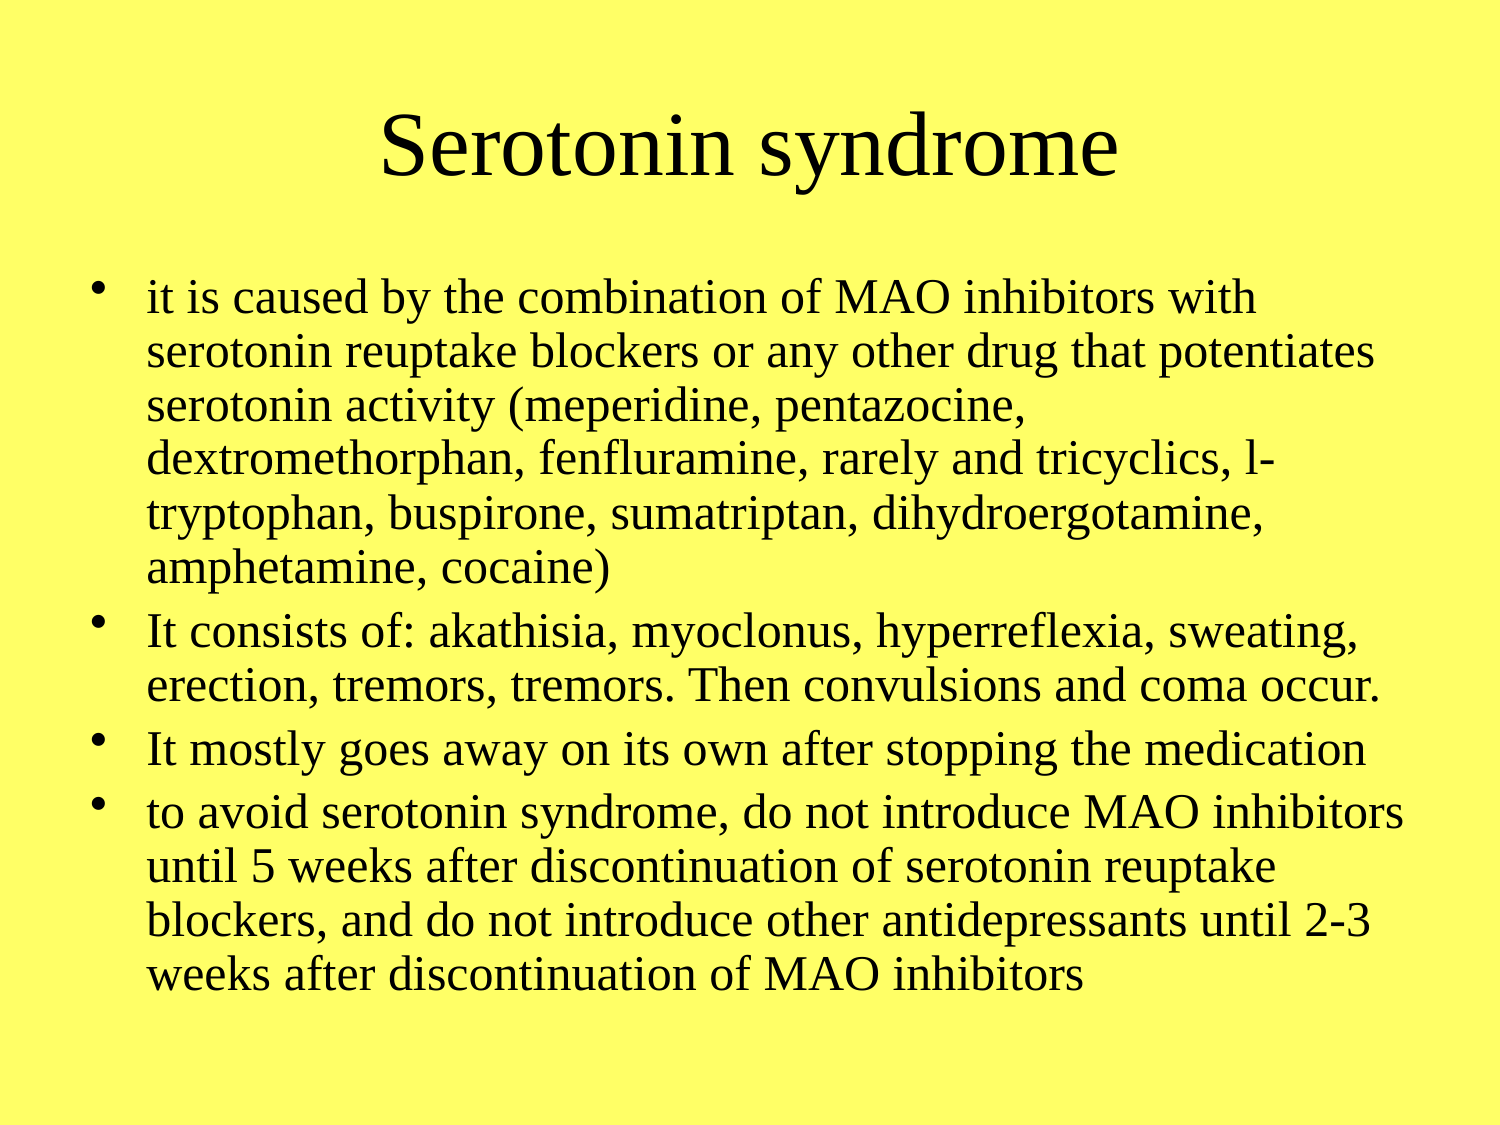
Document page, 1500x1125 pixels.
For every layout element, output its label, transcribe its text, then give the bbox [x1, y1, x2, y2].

list it is caused by the combination of MAO inhibitors with serotonin reuptake blockers or any other drug that potentiates serotonin activity (meperidine, pentazocine, dextromethorphan, fenfluramine, rarely and tricyclics, l-tryptophan, buspirone, sumatriptan, dihydroergotamine, amphetamine, cocaine) It consists of: akathisia, myoclonus, hyperreflexia, sweating, erection, tremors, tremors. Then convulsions and coma occur. It mostly goes away on its own after stopping the medication to avoid serotonin syndrome, do not introduce MAO inhibitors until 5 weeks after discontinuation of serotonin reuptake blockers, and do not introduce other antidepressants until 2-3 weeks after discontinuation of MAO inhibitors [75, 262, 1425, 1125]
title Serotonin syndrome [75, 45, 1425, 233]
